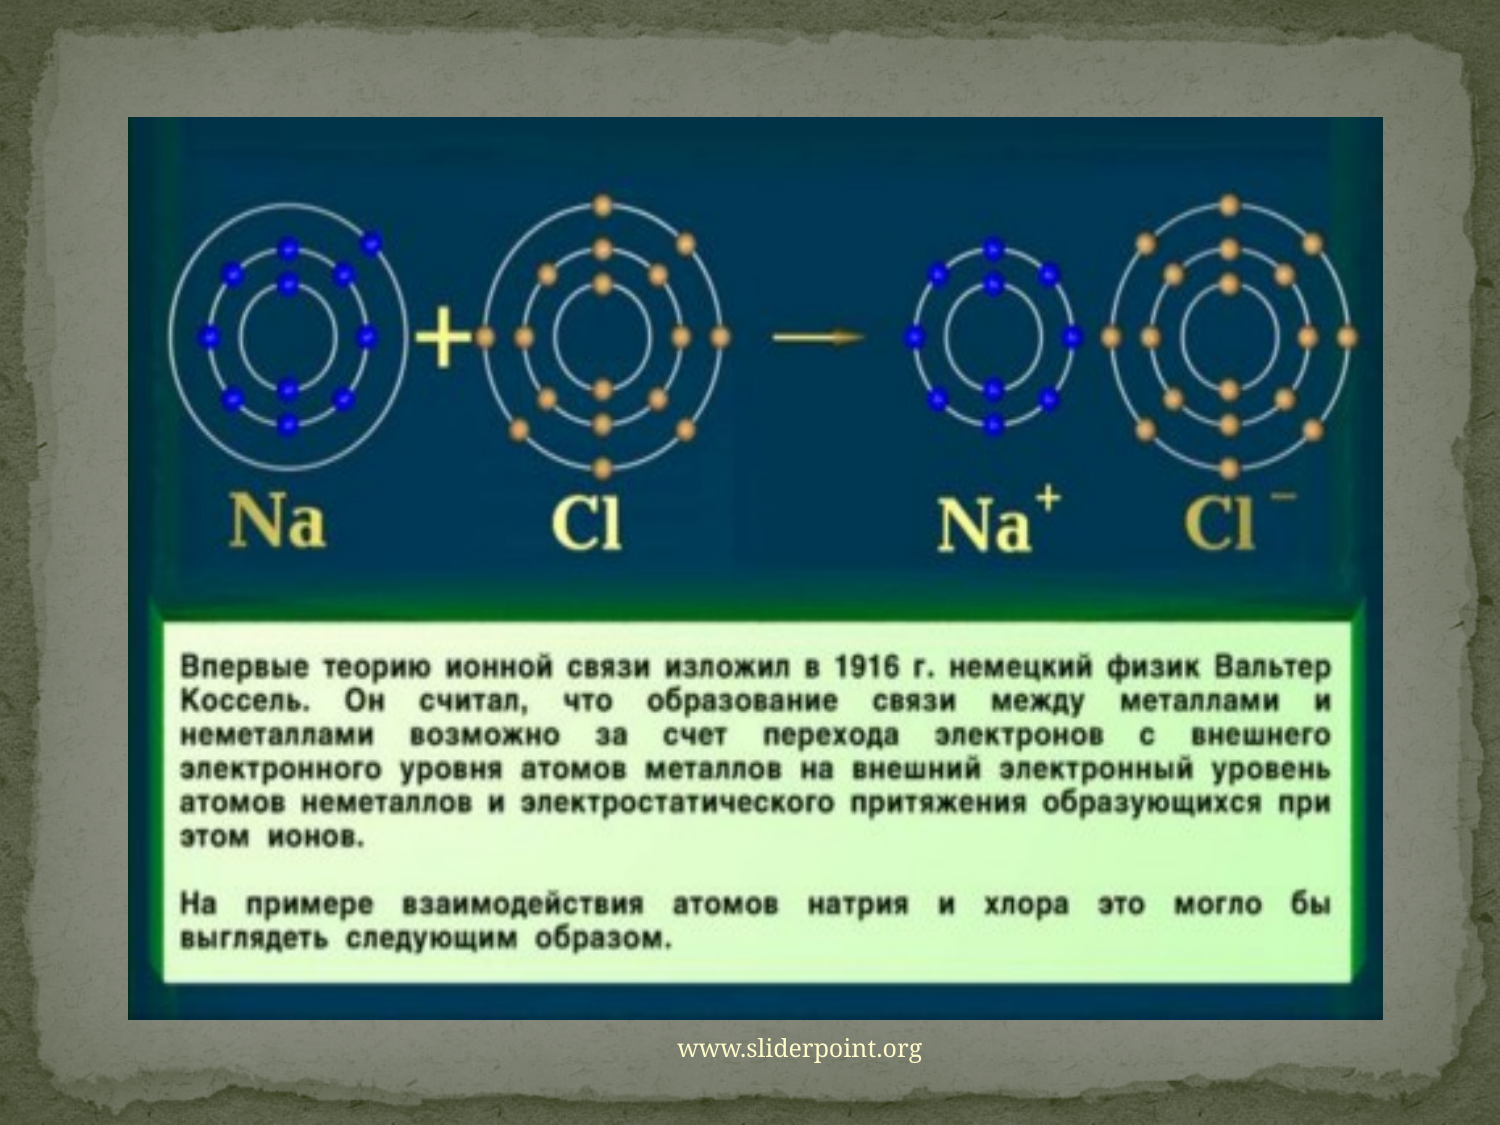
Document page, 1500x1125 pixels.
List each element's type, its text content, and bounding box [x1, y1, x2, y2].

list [131, 119, 1381, 1018]
footer www.sliderpoint.org [350, 1030, 938, 1081]
